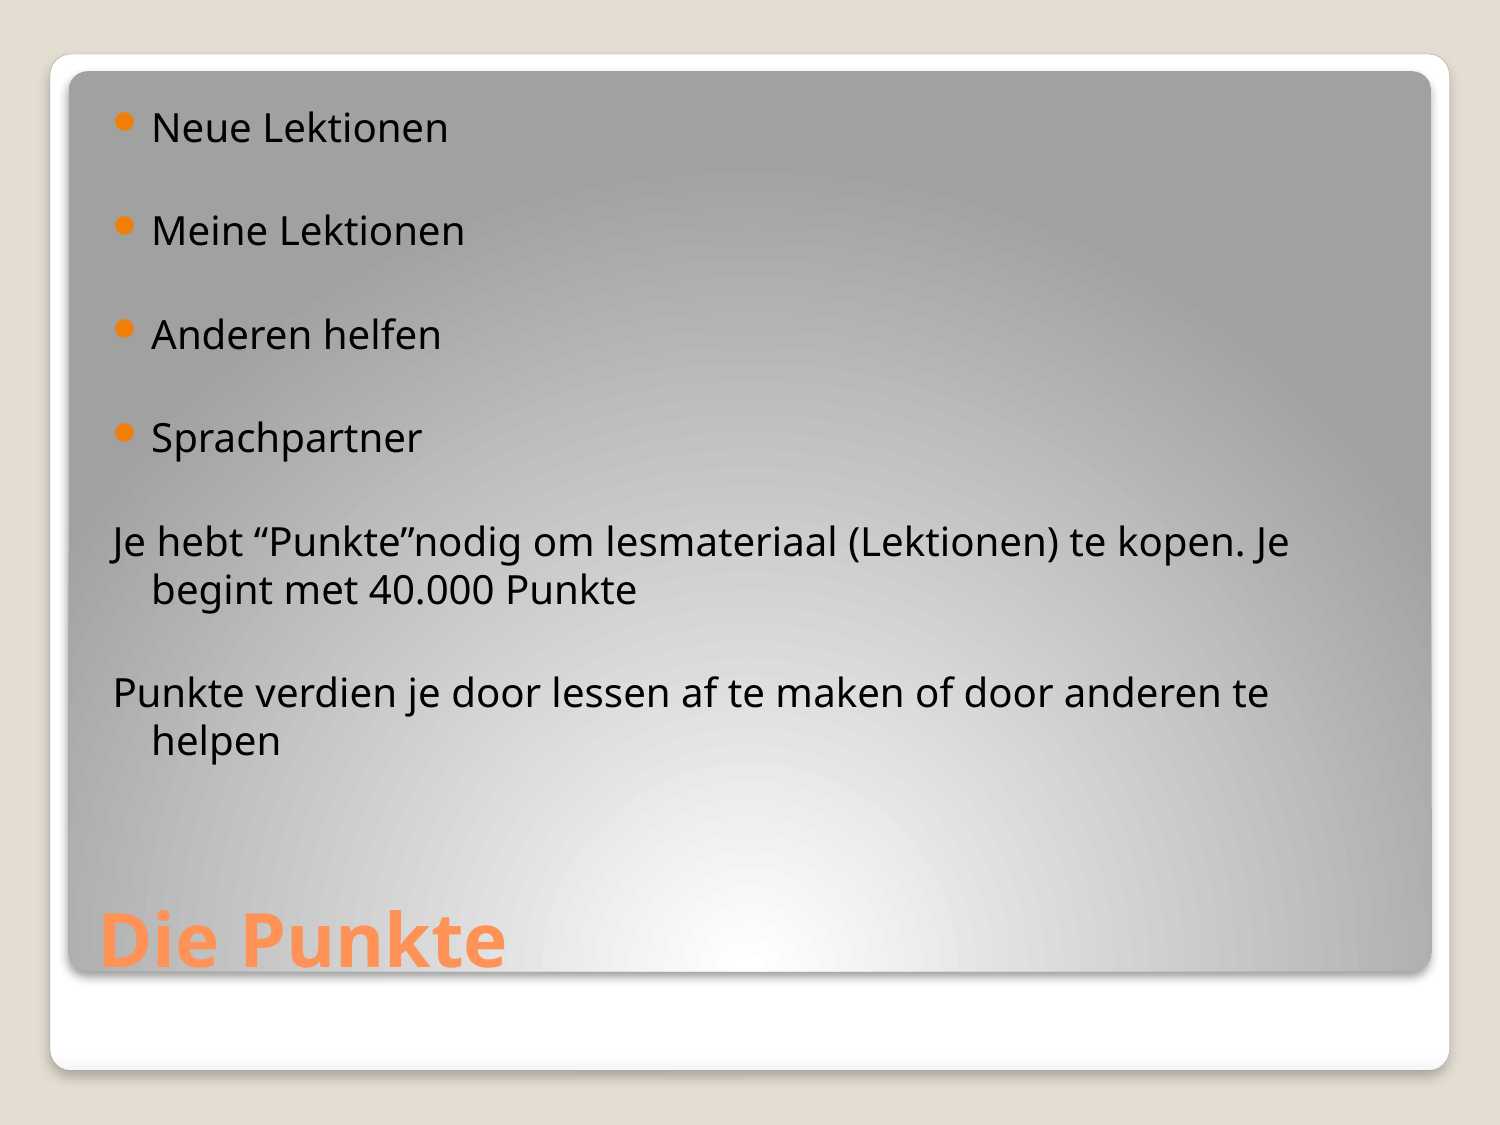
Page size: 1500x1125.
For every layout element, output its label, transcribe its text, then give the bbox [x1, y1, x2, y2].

title Die Punkte [82, 817, 1425, 990]
list Neue Lektionen Meine Lektionen Anderen helfen Sprachpartner Je hebt “Punkte”nodig om lesmateriaal (Lektionen) te kopen. Je begint met 40.000 Punkte Punkte verdien je door lessen af te maken of door anderen te helpen [82, 86, 1425, 774]
